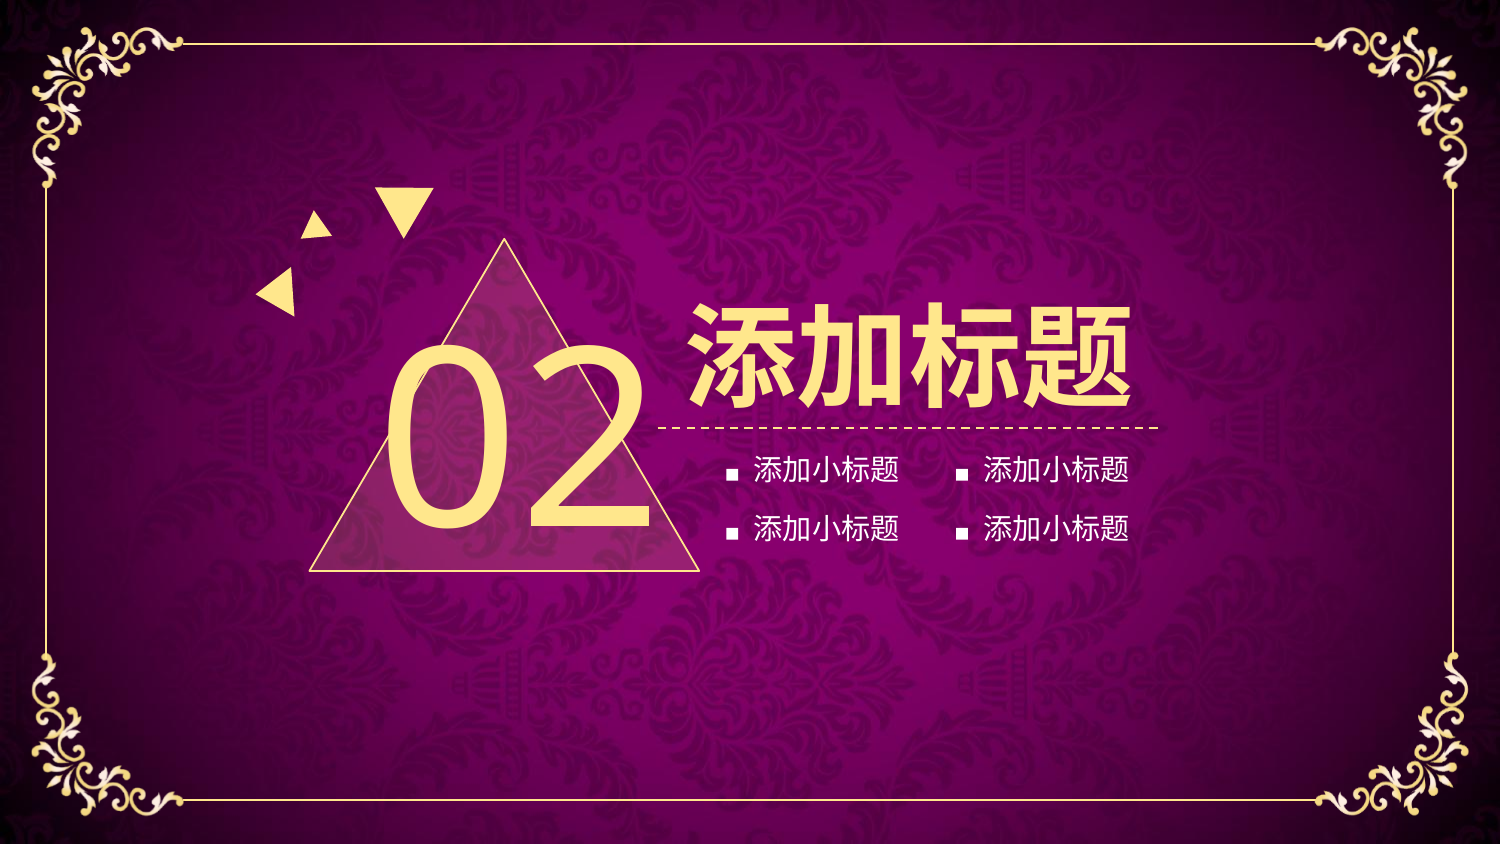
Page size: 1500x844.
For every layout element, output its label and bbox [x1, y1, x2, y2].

text_box [726, 443, 916, 495]
text_box [956, 502, 1146, 554]
text_box [0, 0, 1500, 844]
text_box [726, 502, 916, 554]
text_box [956, 443, 1146, 495]
